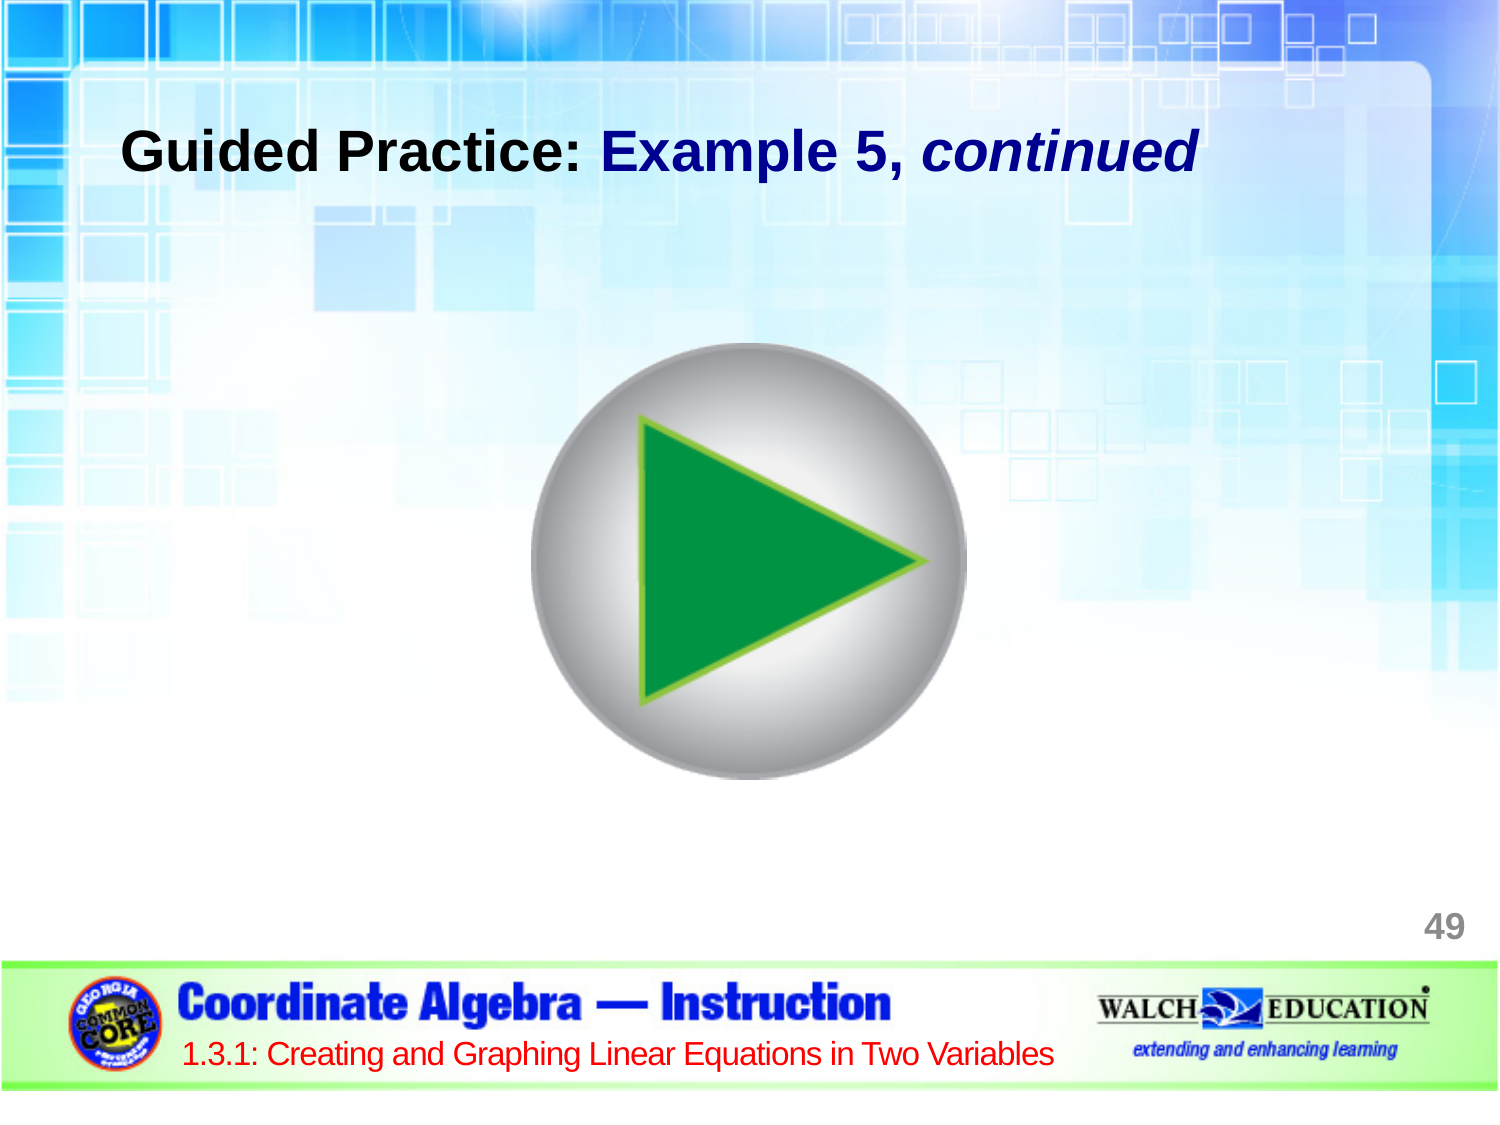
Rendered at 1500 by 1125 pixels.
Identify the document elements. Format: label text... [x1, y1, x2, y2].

picture [1, 0, 1500, 1091]
slide_number 49 [1361, 901, 1481, 949]
subtitle Guided Practice: Example 5, continued [105, 105, 1394, 925]
list 1.3.1: Creating and Graphing Linear Equations in Two Variables [166, 1024, 1186, 1074]
